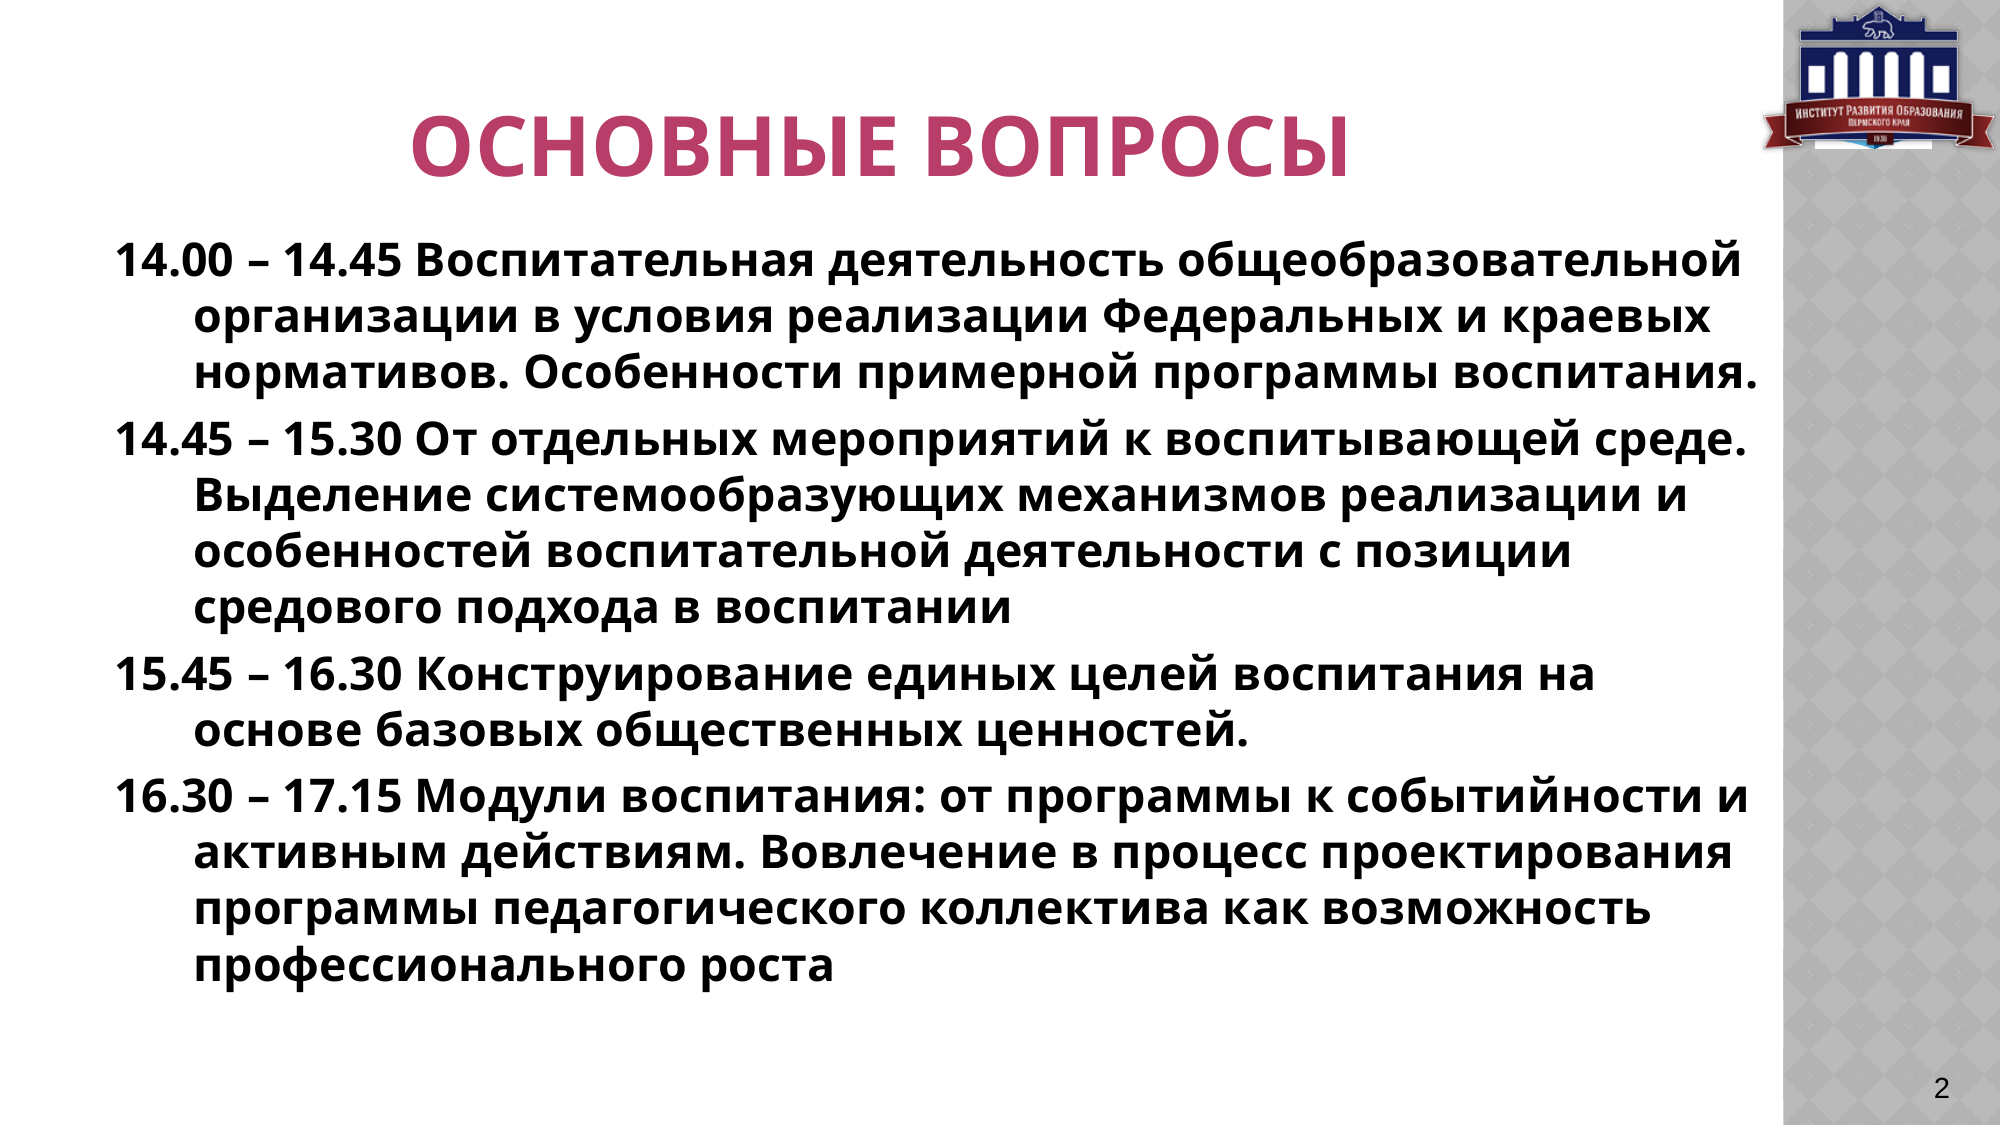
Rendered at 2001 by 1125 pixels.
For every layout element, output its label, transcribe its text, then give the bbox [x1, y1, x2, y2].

picture [1757, 0, 2000, 155]
title Основные вопросы [99, 52, 1684, 193]
list 14.00 – 14.45 Воспитательная деятельность общеобразовательной организации в условия реализации Федеральных и краевых нормативов. Особенности примерной программы воспитания. 14.45 – 15.30 От отдельных мероприятий к воспитывающей среде. Выделение системообразующих механизмов реализации и особенностей воспитательной деятельности с позиции средового подхода в воспитании 15.45 – 16.30 Конструирование единых целей воспитания на основе базовых общественных ценностей. 16.30 – 17.15 Модули воспитания: от программы к событийности и активным действиям. Вовлечение в процесс проектирования программы педагогического коллектива как возможность профессионального роста [99, 222, 1792, 1042]
